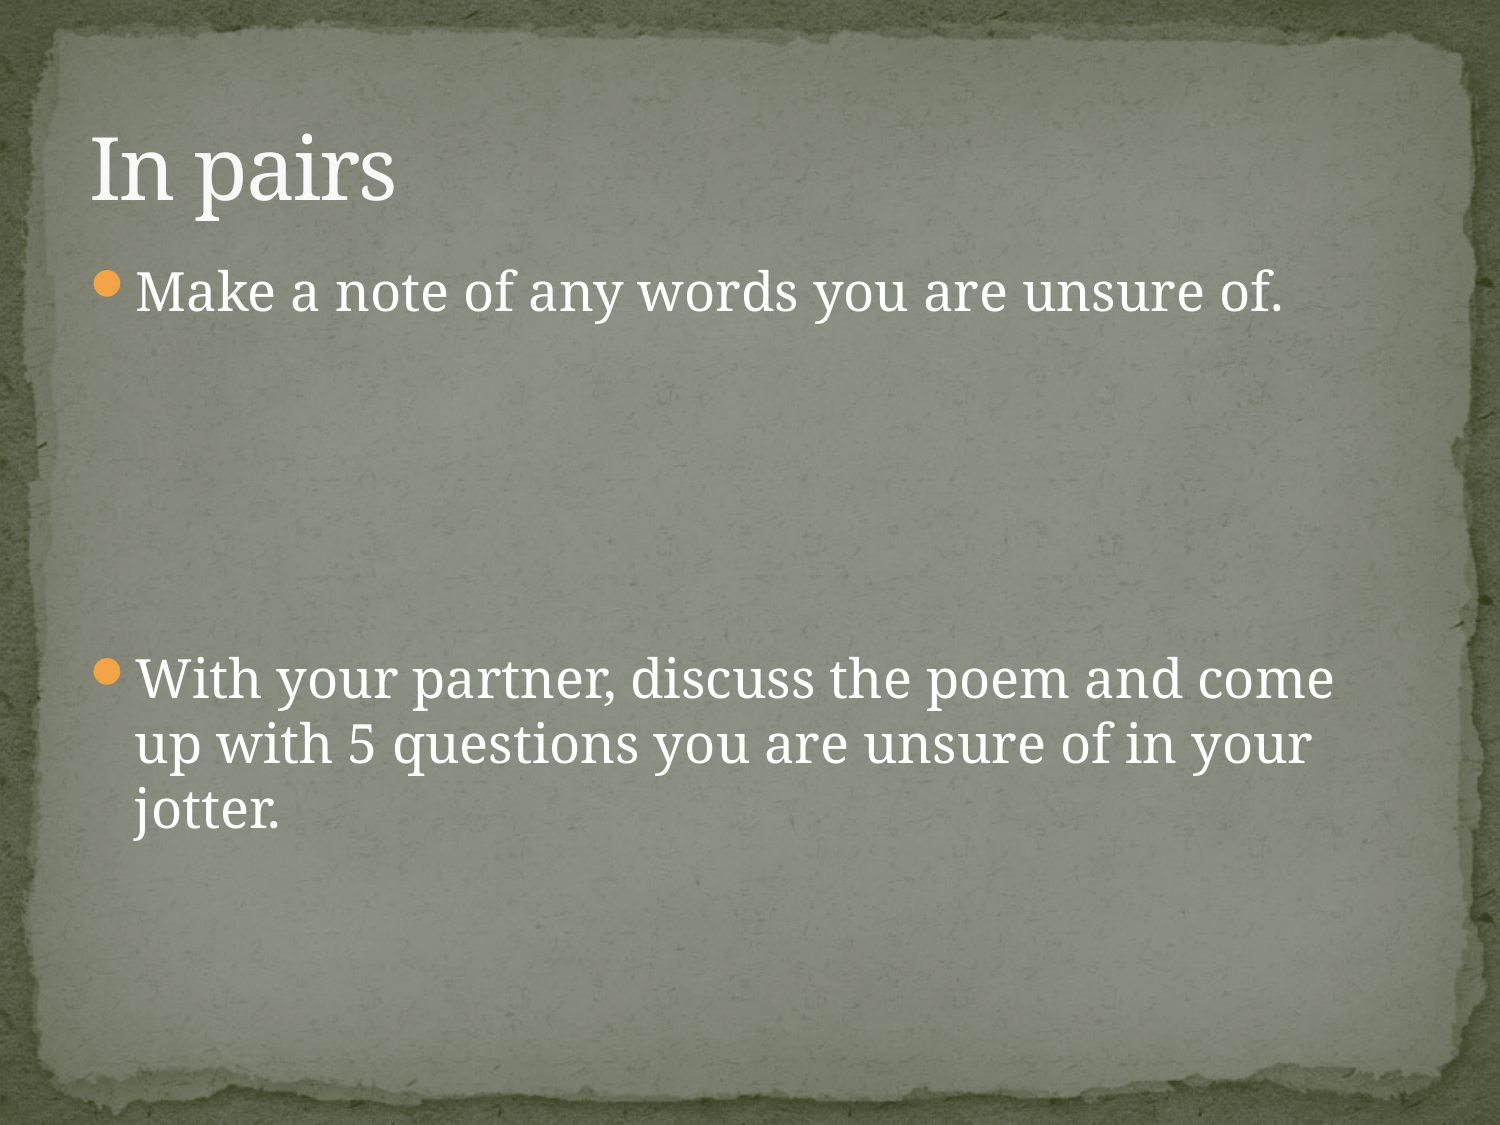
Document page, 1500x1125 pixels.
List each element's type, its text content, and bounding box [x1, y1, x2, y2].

list Make a note of any words you are unsure of. With your partner, discuss the poem and come up with 5 questions you are unsure of in your jotter. [75, 249, 1425, 1000]
title In pairs [74, 24, 1425, 225]
